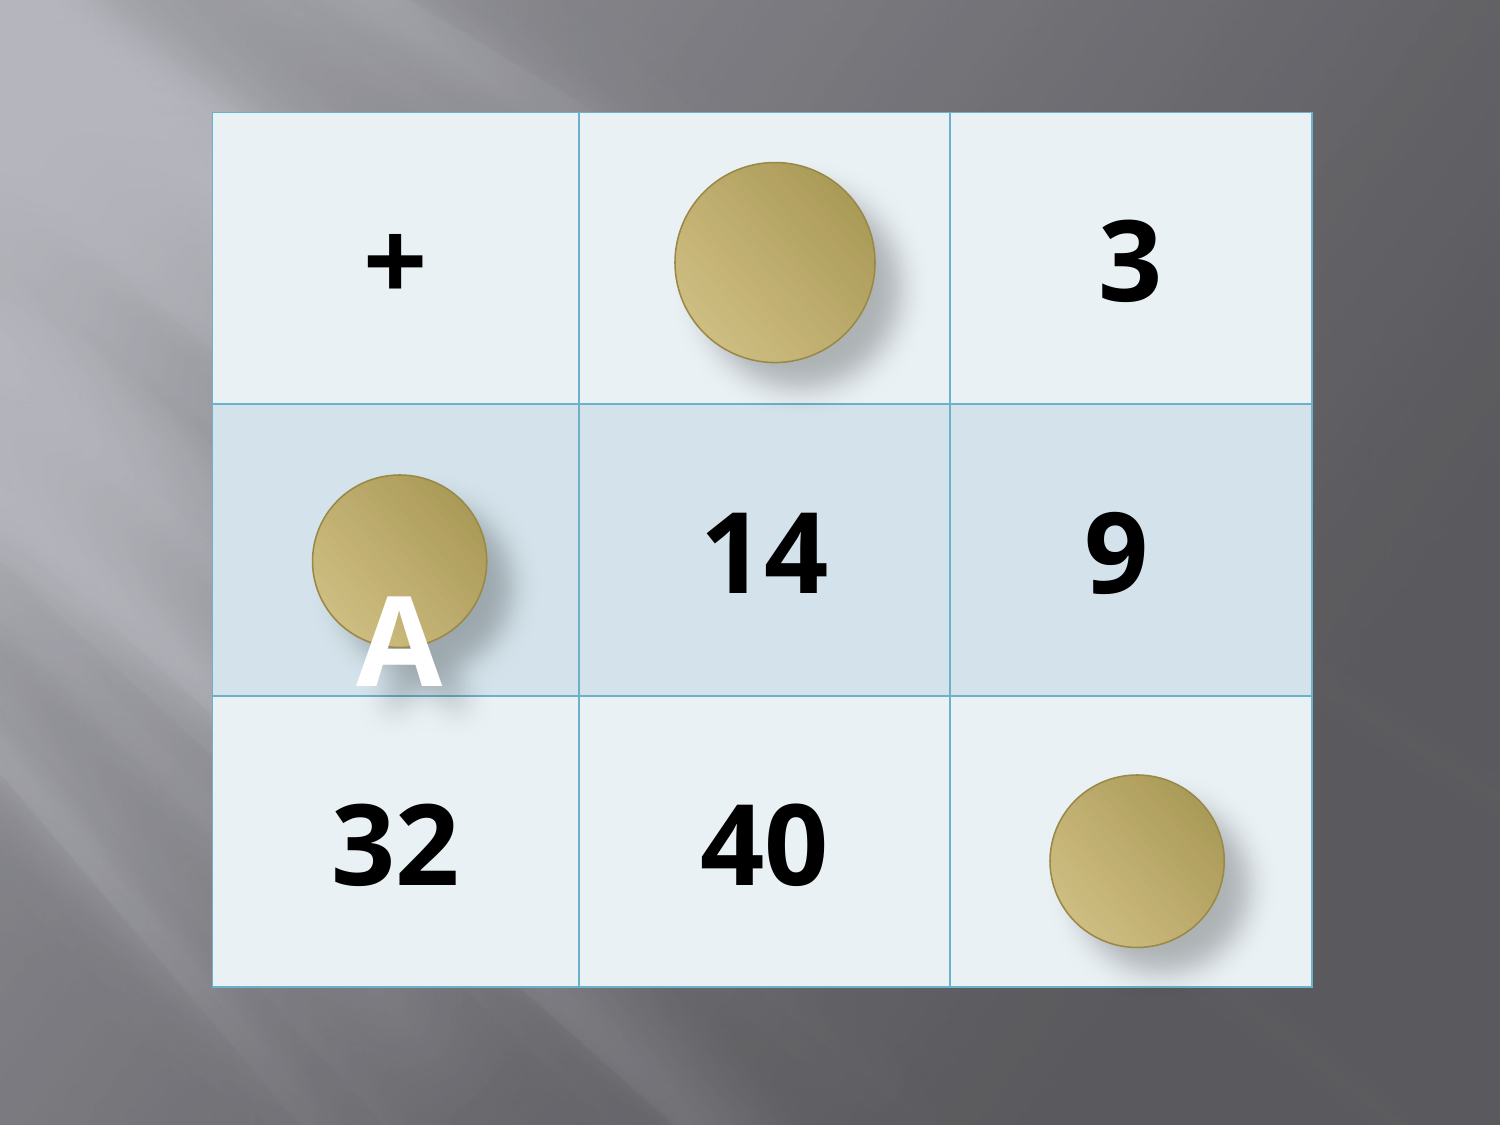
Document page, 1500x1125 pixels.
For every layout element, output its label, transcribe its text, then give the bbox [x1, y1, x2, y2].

text_box [1049, 774, 1226, 949]
table_header + [213, 113, 578, 403]
table_cell 9 [951, 405, 1311, 695]
table_cell 32 [213, 697, 578, 986]
table_cell 14 [580, 405, 949, 695]
text_box A [311, 474, 488, 649]
table_cell 6 [213, 405, 578, 695]
text_box [674, 161, 876, 364]
table_cell 40 [580, 697, 949, 986]
table_cell 35 [951, 697, 1311, 986]
table_header 8 [580, 113, 949, 403]
table_header 3 [951, 113, 1311, 403]
